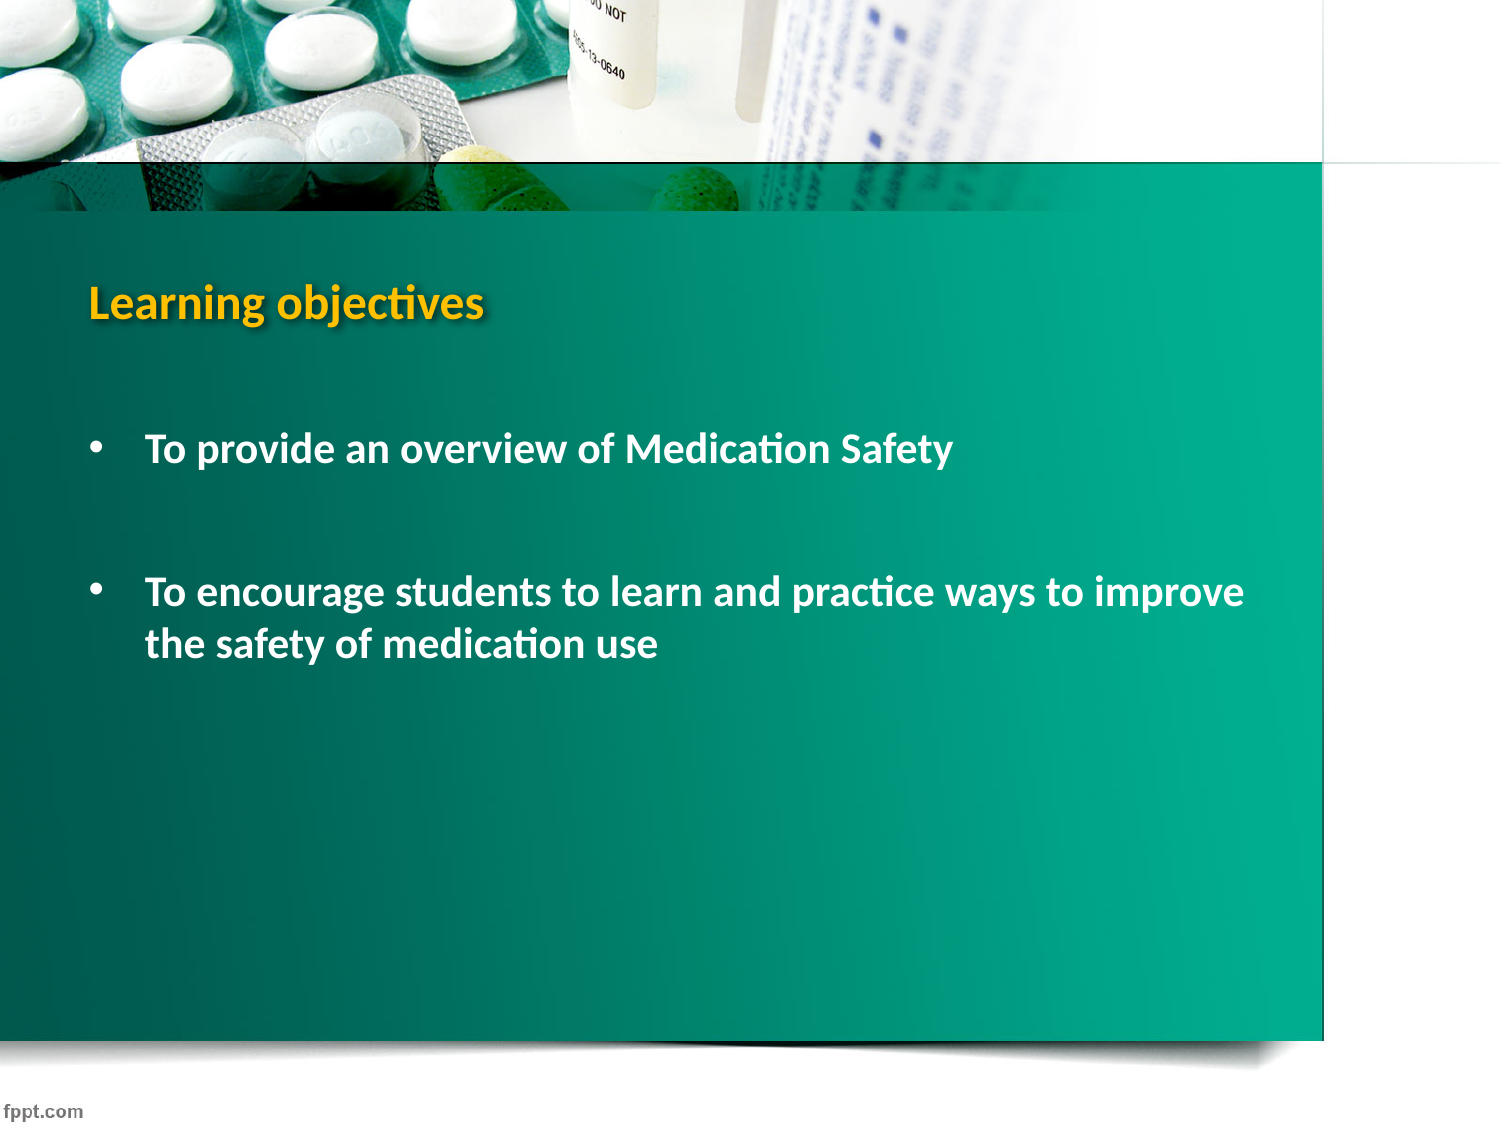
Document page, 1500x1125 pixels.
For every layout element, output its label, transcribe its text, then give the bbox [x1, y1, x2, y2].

list To provide an overview of Medication Safety To encourage students to learn and practice ways to improve the safety of medication use [73, 412, 1277, 964]
title Learning objectives [73, 261, 1424, 338]
picture [0, 0, 1500, 1125]
